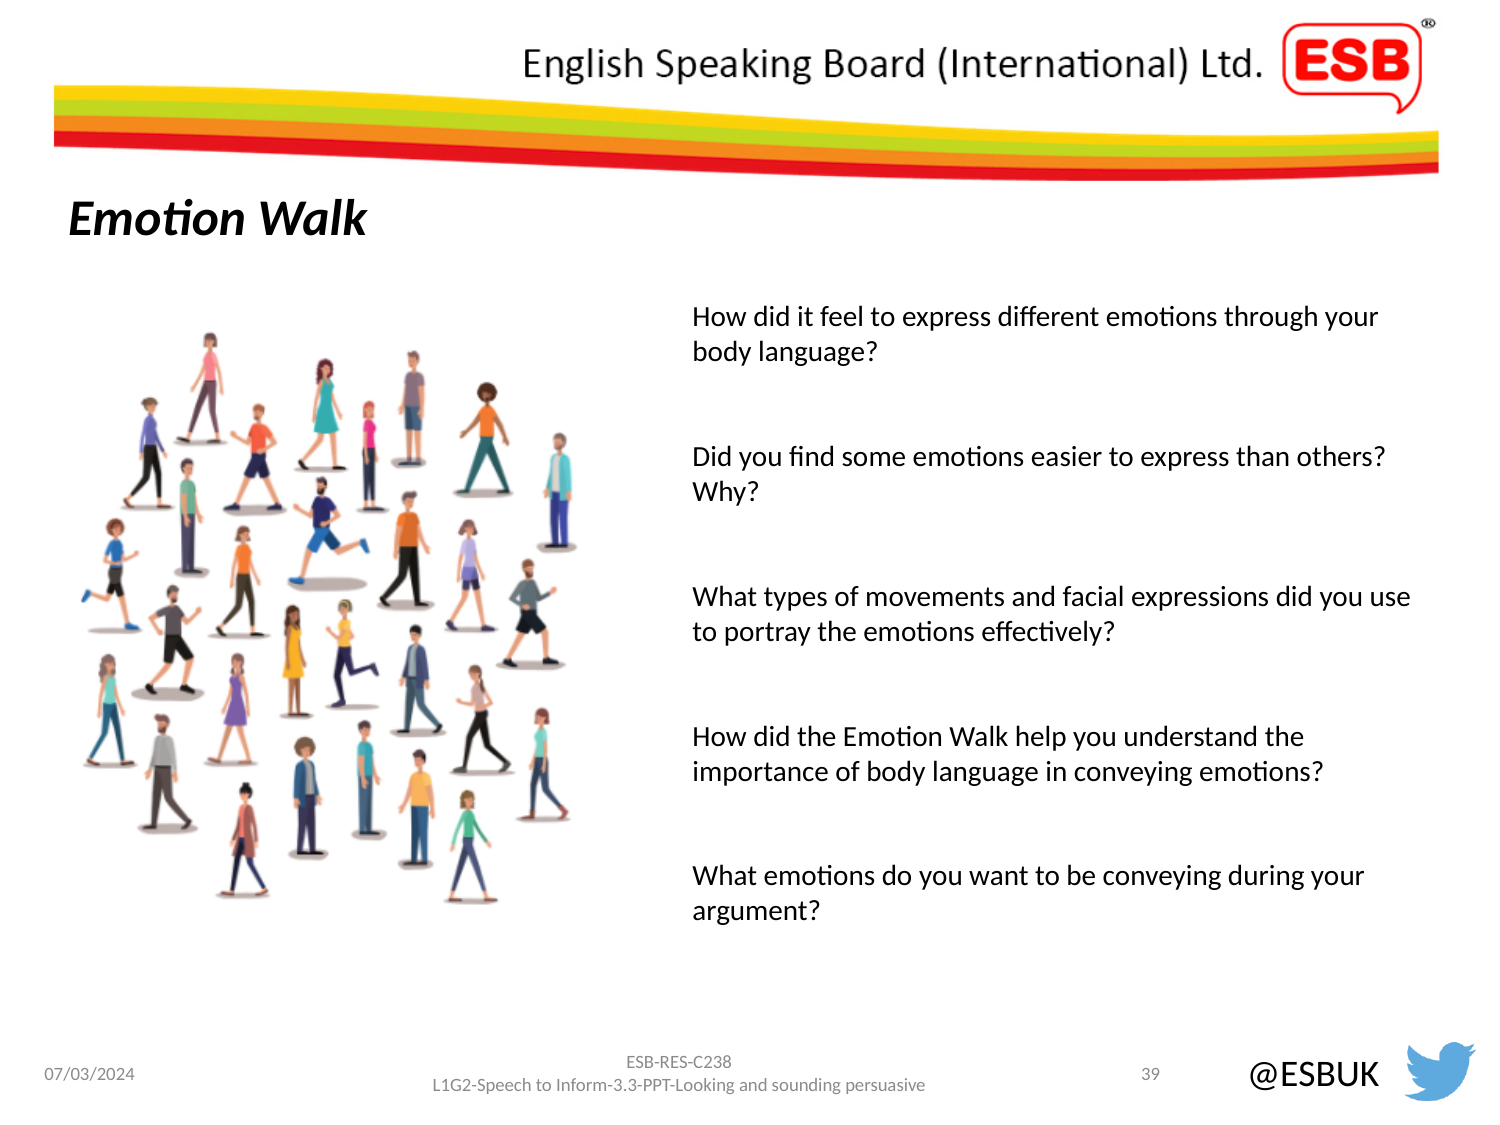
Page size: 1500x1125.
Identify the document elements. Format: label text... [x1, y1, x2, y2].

footer ESB-RES-C238 L1G2-Speech to Inform-3.3-PPT-Looking and sounding persuasive [395, 1042, 930, 1103]
text_box How did it feel to express different emotions through your body language? Did you find some emotions easier to express than others? Why? What types of movements and facial expressions did you use to portray the emotions effectively? How did the Emotion Walk help you understand the importance of body language in conveying emotions? What emotions do you want to be conveying during your argument? [677, 289, 1428, 934]
picture [1404, 1042, 1476, 1101]
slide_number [29, 1042, 367, 1103]
picture [0, 0, 1500, 189]
slide_number 39 [930, 1042, 1176, 1103]
title Emotion Walk [53, 183, 1347, 255]
picture [58, 326, 601, 922]
